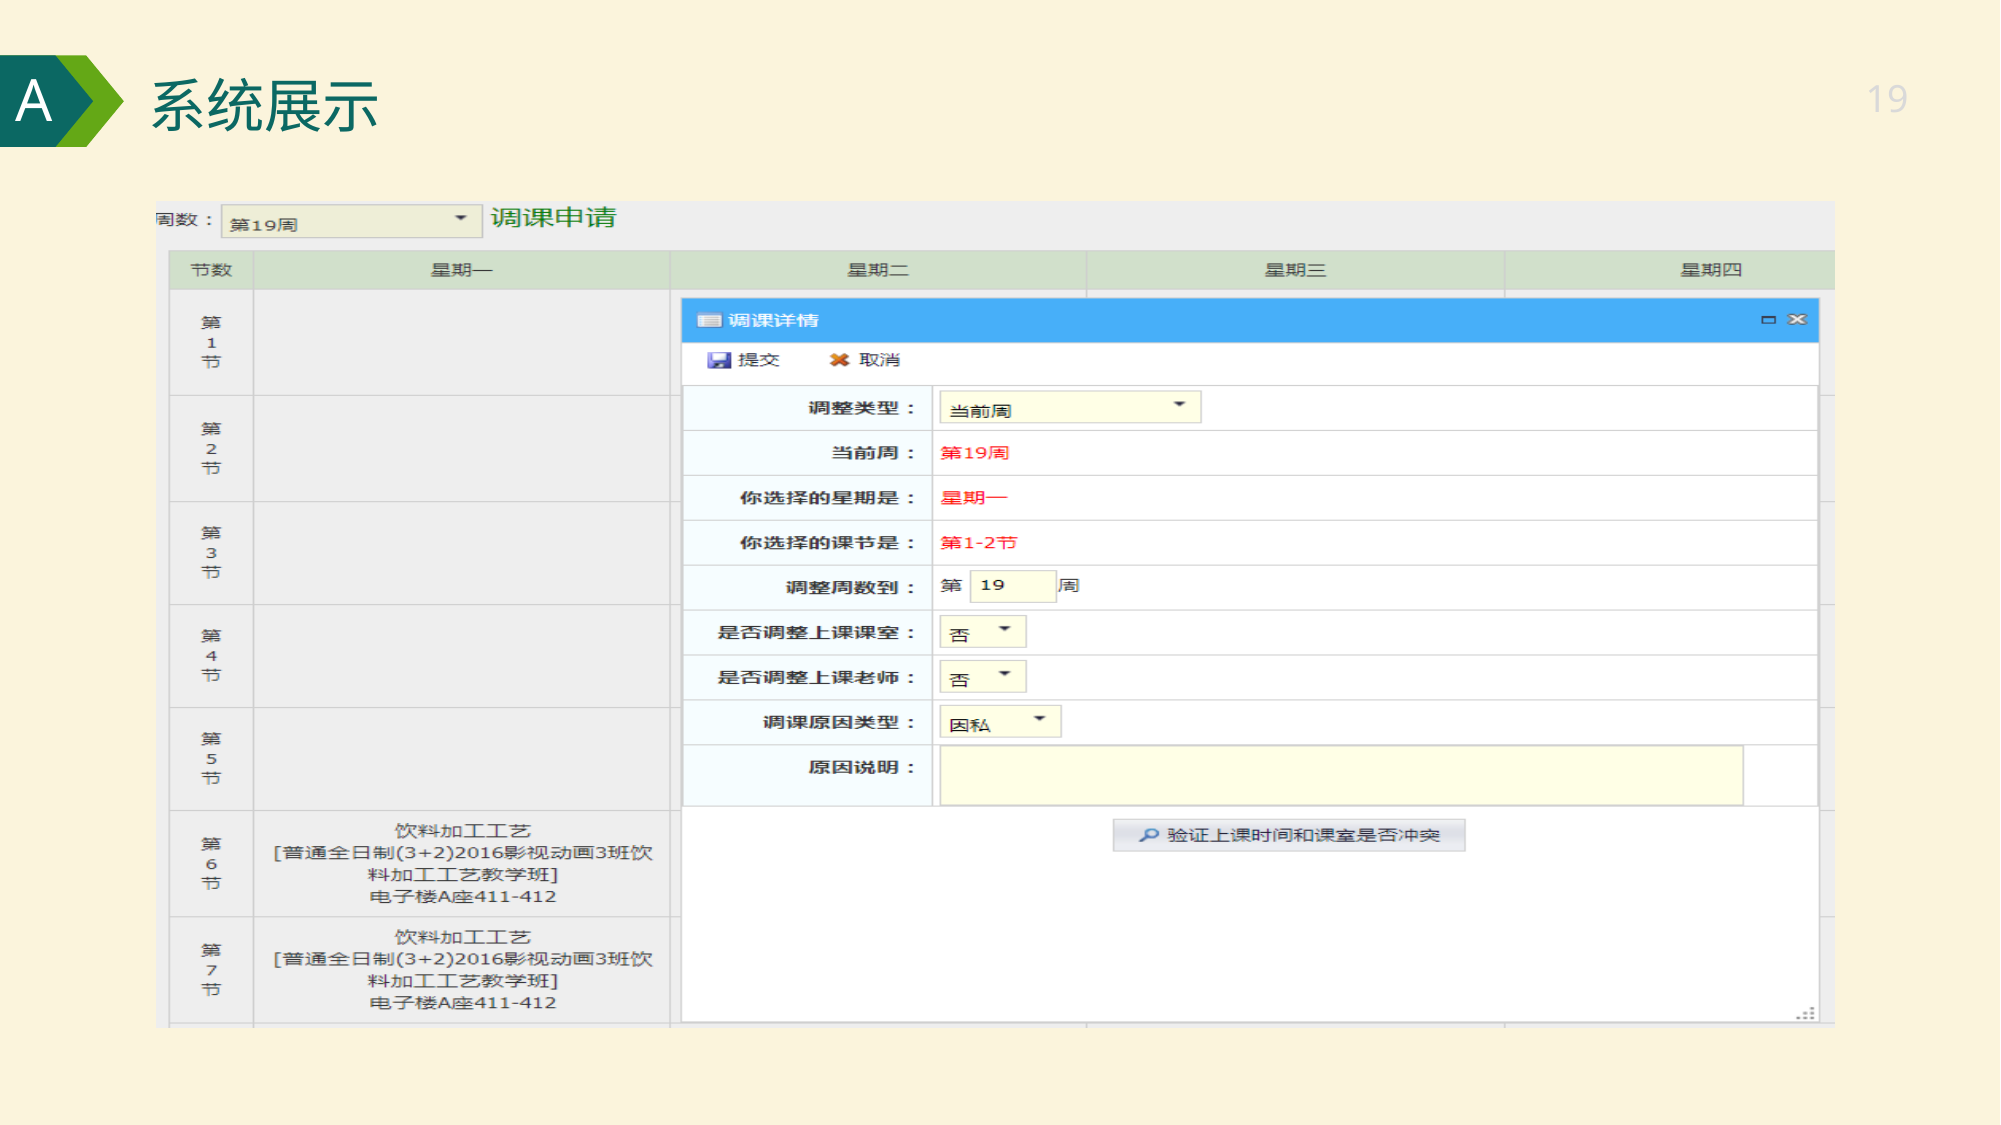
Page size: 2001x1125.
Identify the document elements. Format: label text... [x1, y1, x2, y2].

text_box A [0, 63, 85, 136]
picture [156, 201, 1835, 1028]
list 系统展示 [133, 69, 460, 141]
